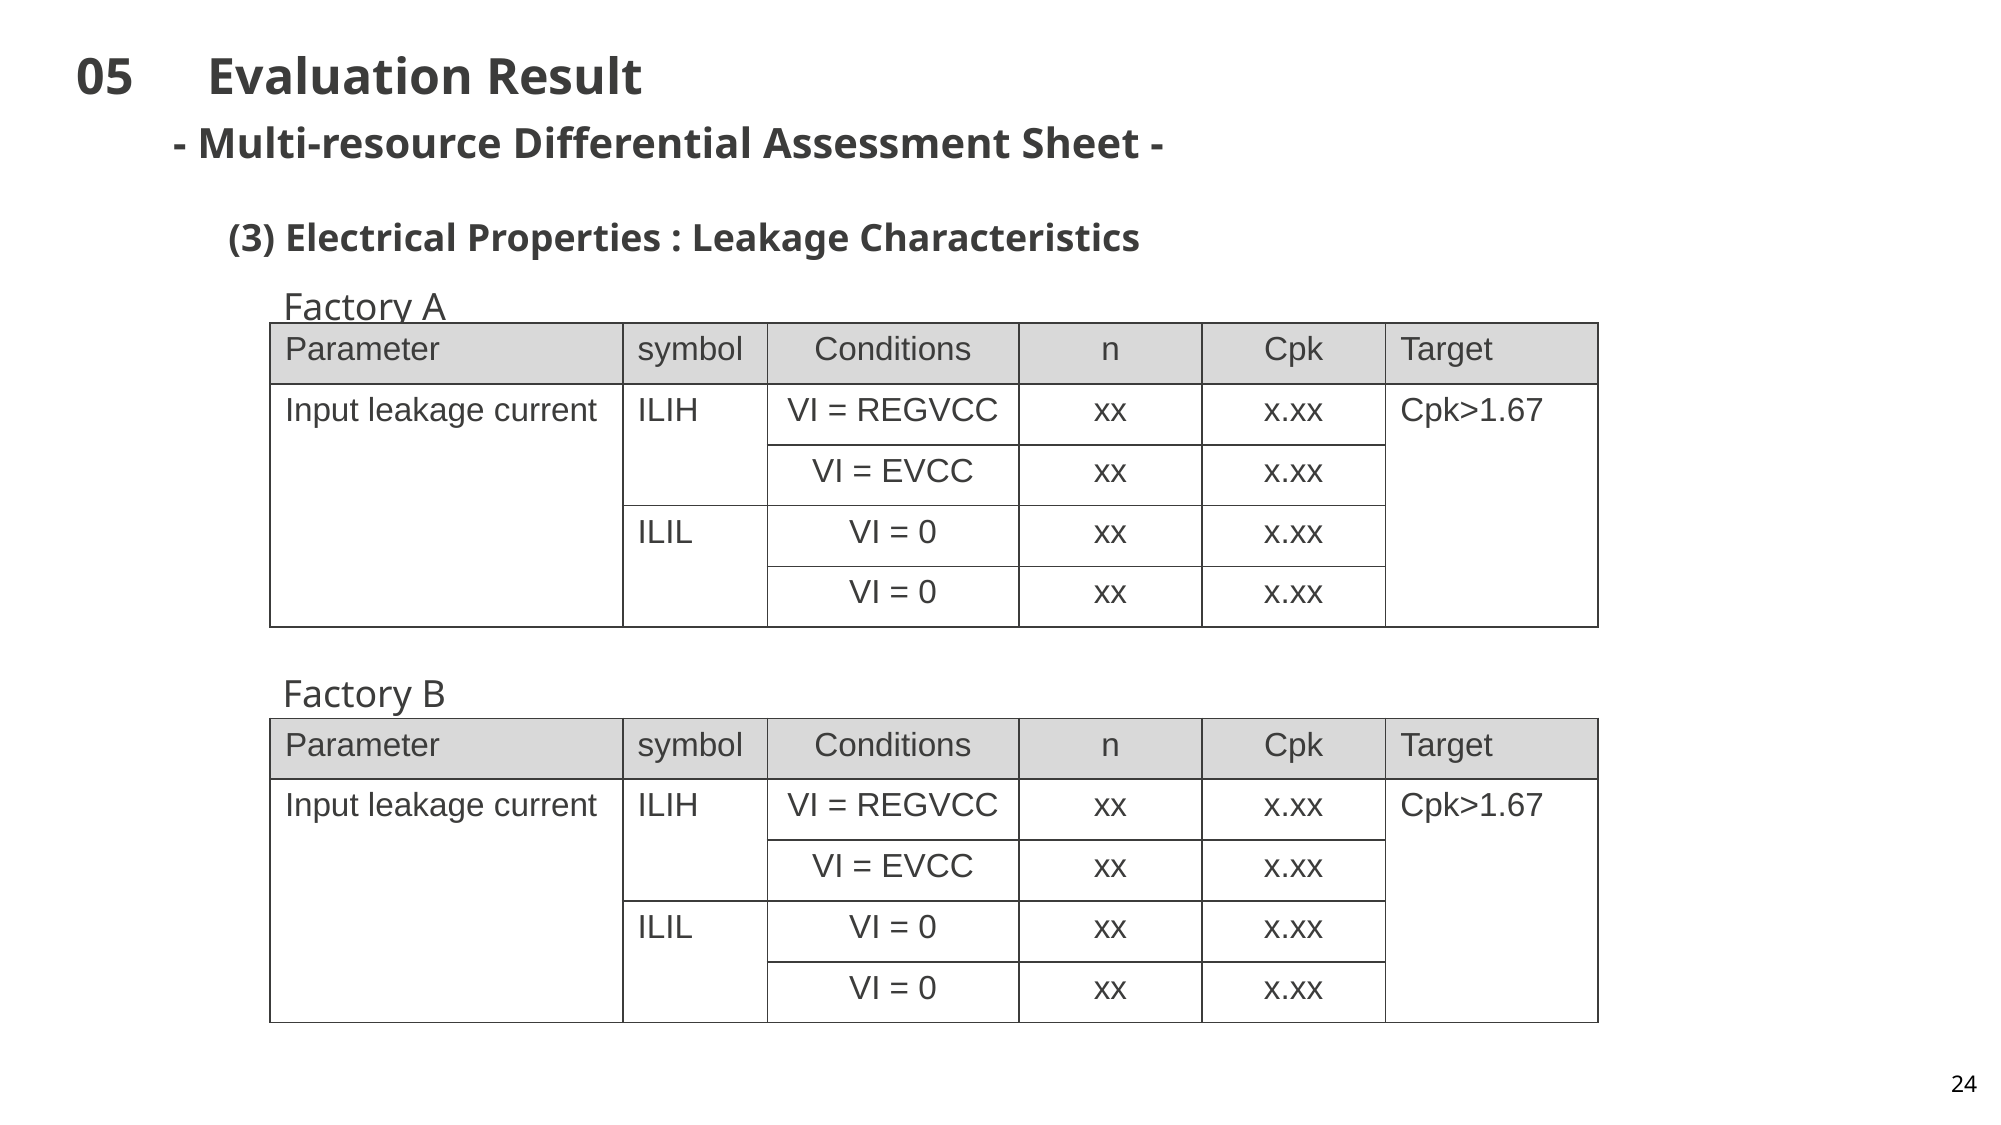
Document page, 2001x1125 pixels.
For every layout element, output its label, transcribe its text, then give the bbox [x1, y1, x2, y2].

table_cell VI = 0 [768, 567, 1018, 626]
table_cell x.xx [1203, 506, 1385, 566]
table_cell ILIL [624, 506, 767, 626]
table_header n [1020, 324, 1201, 383]
table_cell Cpk>1.67 [1386, 780, 1597, 1022]
table_cell x.xx [1203, 446, 1385, 505]
table_cell xx [1020, 841, 1201, 900]
table_cell x.xx [1203, 567, 1385, 626]
table_cell xx [1020, 780, 1201, 839]
title 05 Evaluation Result [0, 0, 1877, 123]
table_cell x.xx [1203, 385, 1385, 444]
table_header Conditions [768, 719, 1018, 778]
table_cell x.xx [1203, 780, 1385, 839]
table_header Target [1386, 719, 1597, 778]
table_cell ILIH [624, 385, 767, 505]
table_cell xx [1020, 385, 1201, 444]
table_cell xx [1020, 446, 1201, 505]
table_cell x.xx [1203, 841, 1385, 900]
table_cell ILIH [624, 780, 767, 900]
table_cell xx [1020, 902, 1201, 961]
table_cell VI = 0 [768, 963, 1018, 1022]
table_cell VI = REGVCC [768, 385, 1018, 444]
table_header Parameter [271, 324, 622, 383]
table_cell VI = 0 [768, 506, 1018, 566]
table_cell xx [1020, 567, 1201, 626]
table_header Cpk [1203, 719, 1385, 778]
text_box - Multi-resource Differential Assessment Sheet - [173, 122, 1994, 168]
table_header symbol [624, 324, 767, 383]
table_header Parameter [271, 719, 622, 778]
table_cell xx [1020, 506, 1201, 566]
table_cell xx [1020, 963, 1201, 1022]
table_cell VI = EVCC [768, 841, 1018, 900]
table_cell x.xx [1203, 902, 1385, 961]
table_header Conditions [768, 324, 1018, 383]
table_header symbol [624, 719, 767, 778]
table_cell Input leakage current [271, 385, 622, 626]
text_box Factory A [268, 275, 462, 336]
table_cell ILIL [624, 902, 767, 1022]
table_cell x.xx [1203, 963, 1385, 1022]
table_cell VI = REGVCC [768, 780, 1018, 839]
table_cell VI = EVCC [768, 446, 1018, 505]
table_header n [1020, 719, 1201, 778]
table_header Target [1386, 324, 1597, 383]
text_box (3) Electrical Properties : Leakage Characteristics [213, 206, 1157, 267]
table_cell Input leakage current [271, 780, 622, 1022]
table_cell Cpk>1.67 [1386, 385, 1597, 626]
text_box Factory B [267, 663, 462, 723]
table_header Cpk [1203, 324, 1385, 383]
table_cell VI = 0 [768, 902, 1018, 961]
